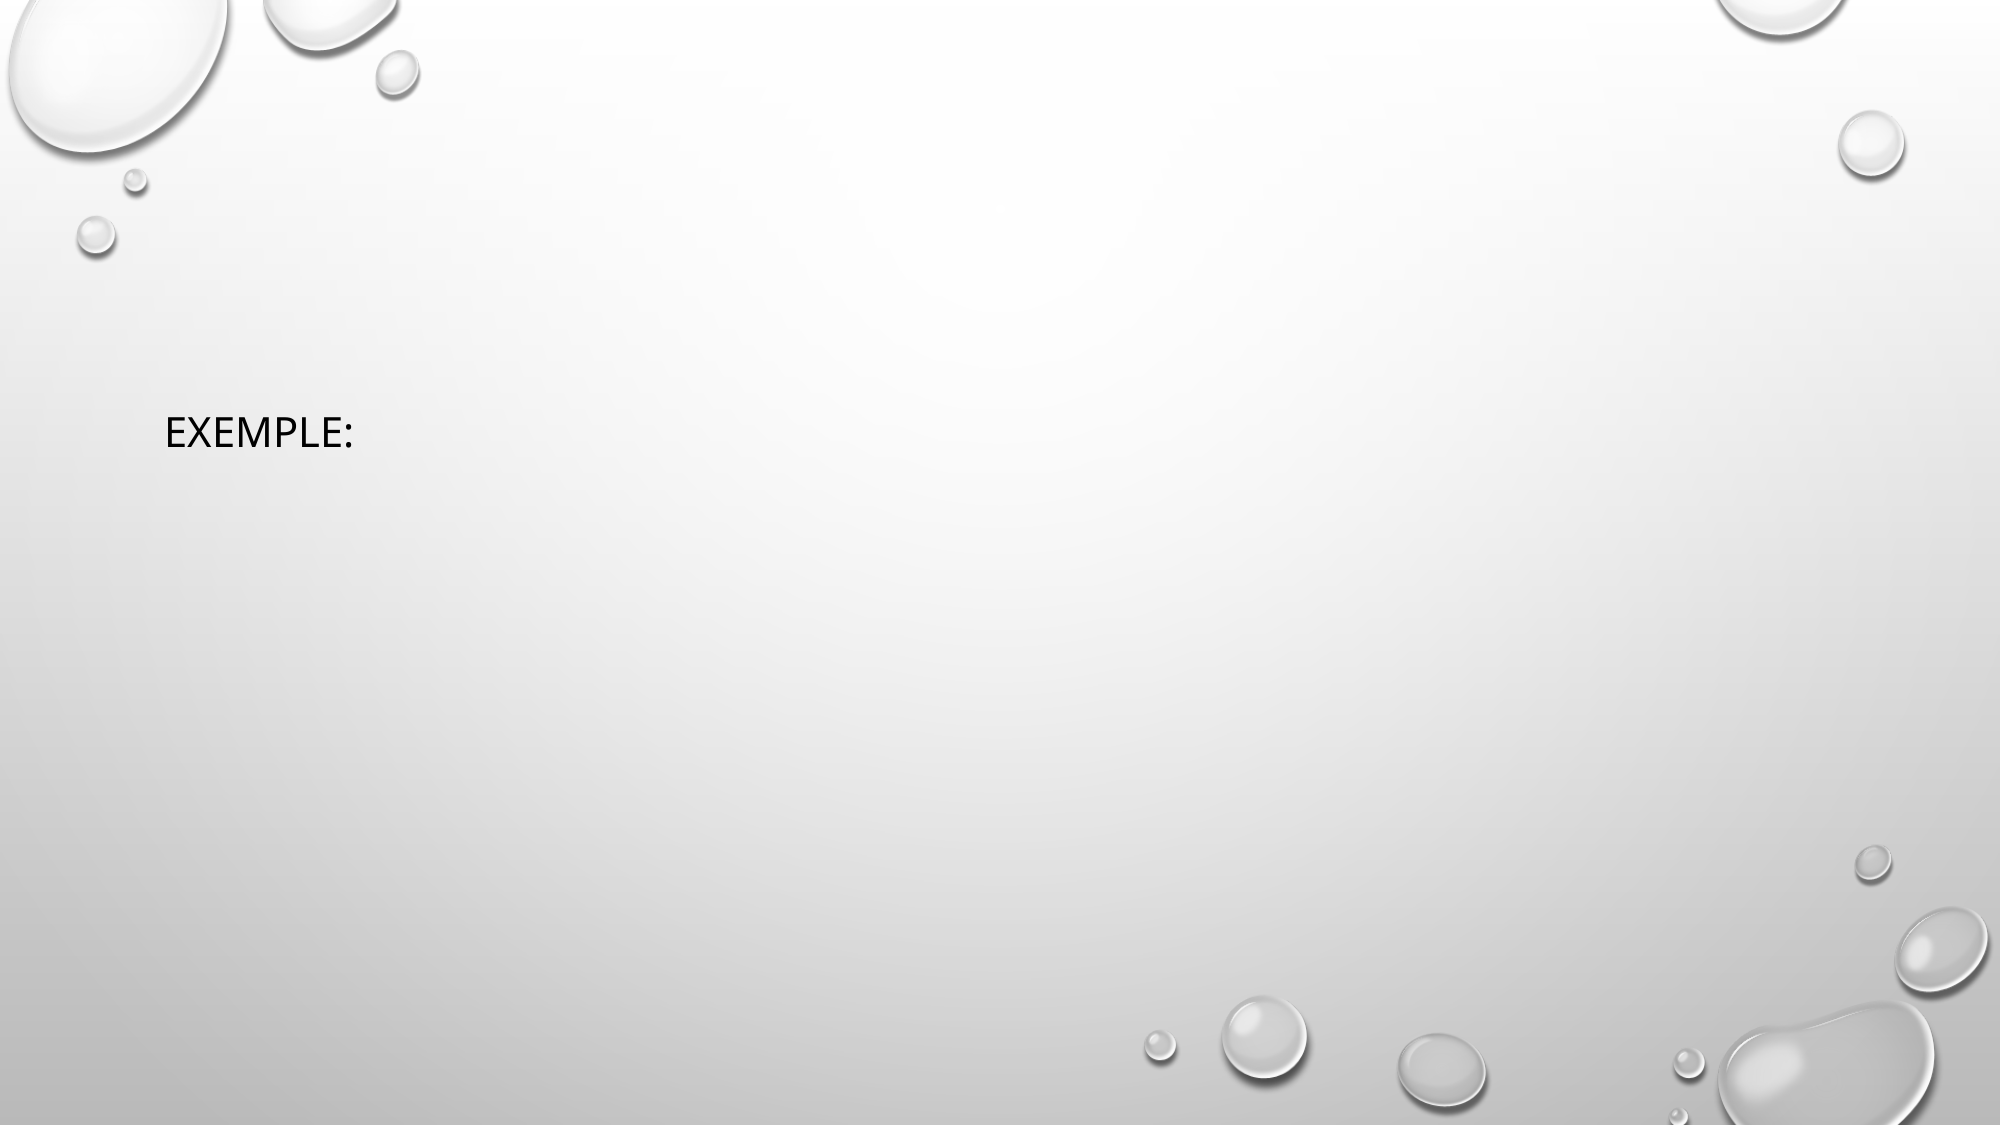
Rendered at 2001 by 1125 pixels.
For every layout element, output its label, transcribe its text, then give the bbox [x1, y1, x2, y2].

list Exemple: [149, 388, 1850, 950]
picture [0, 0, 2000, 1125]
